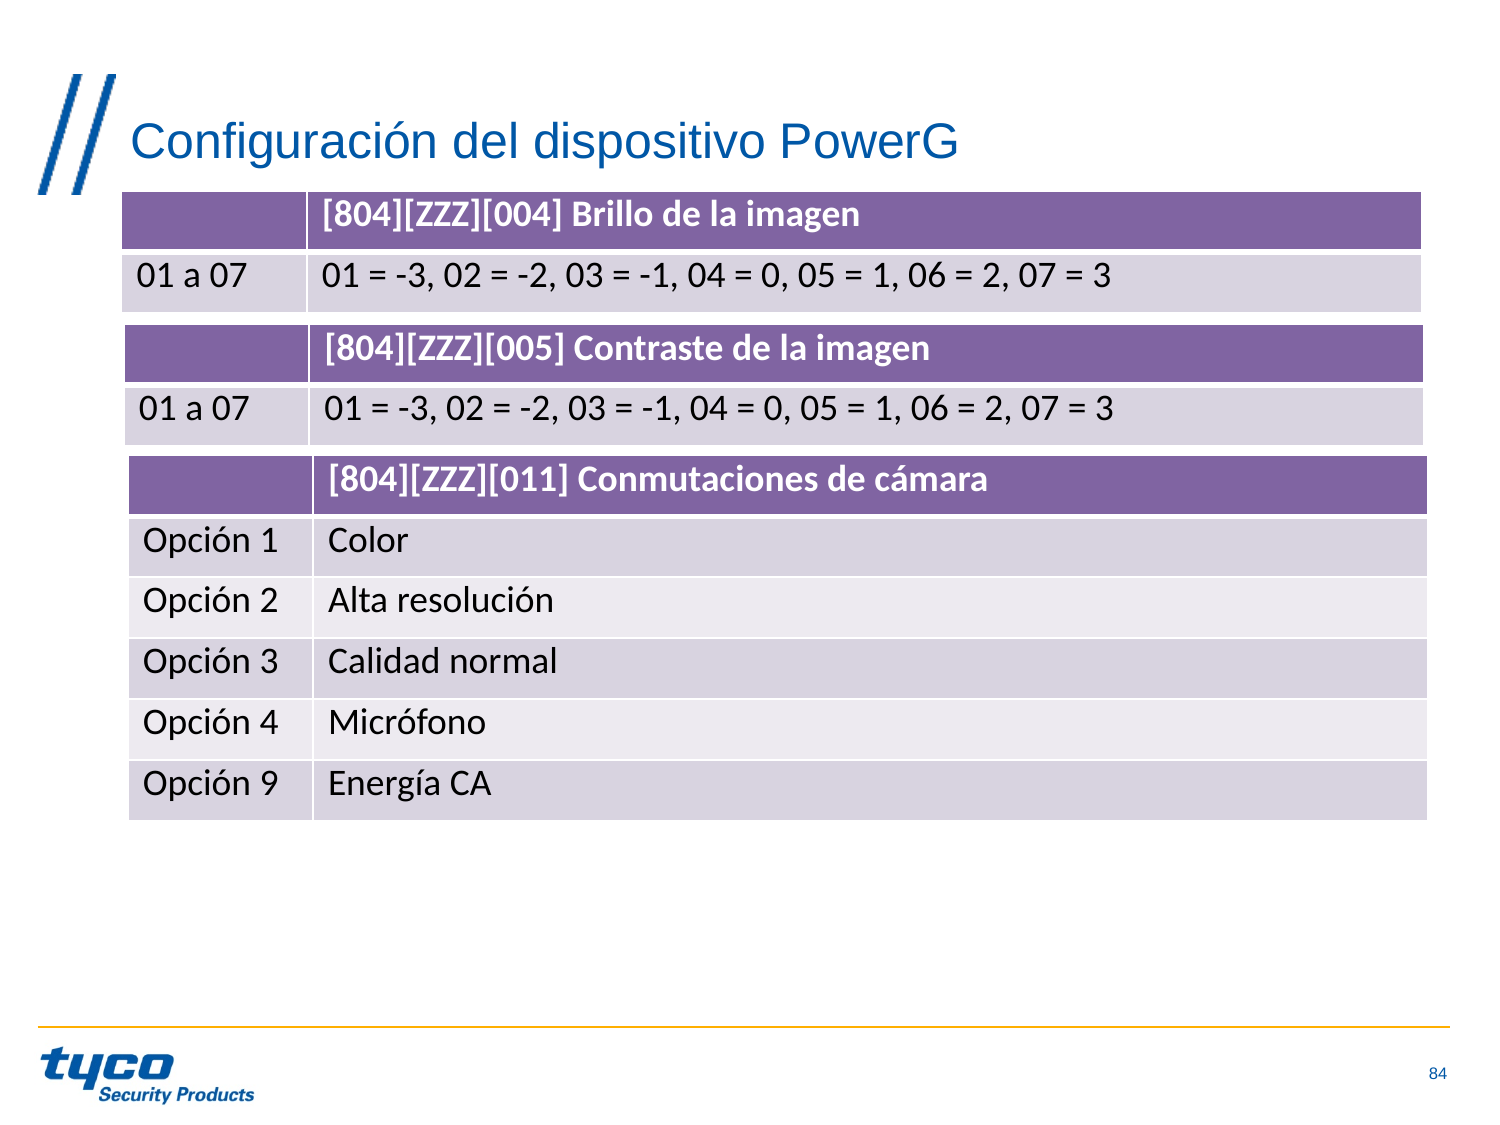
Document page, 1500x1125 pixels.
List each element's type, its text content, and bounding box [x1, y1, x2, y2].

table_cell Opción 2 [129, 578, 312, 637]
table_cell Micrófono [314, 700, 1427, 759]
table_header [804][ZZZ][004] Brillo de la imagen [308, 192, 1421, 249]
slide_number 84 [1387, 1042, 1463, 1103]
picture [34, 1040, 260, 1107]
table_header [122, 192, 306, 249]
table_cell Energía CA [314, 761, 1427, 820]
table_cell 01 a 07 [122, 255, 306, 312]
table_cell 01 = -3, 02 = -2, 03 = -1, 04 = 0, 05 = 1, 06 = 2, 07 = 3 [308, 255, 1421, 312]
text_box [97, 1061, 228, 1091]
table_cell Opción 3 [129, 639, 312, 698]
table_cell Color [314, 519, 1427, 576]
table_cell Alta resolución [314, 578, 1427, 637]
table_cell Opción 9 [129, 761, 312, 820]
picture [37, 74, 115, 195]
table_cell Opción 1 [129, 519, 312, 576]
table_cell Calidad normal [314, 639, 1427, 698]
table_cell 01 a 07 [125, 388, 308, 445]
table_header [804][ZZZ][005] Contraste de la imagen [310, 325, 1423, 382]
table_header [125, 325, 308, 382]
table_cell Opción 4 [129, 700, 312, 759]
table_header [804][ZZZ][011] Conmutaciones de cámara [314, 456, 1427, 514]
title Configuración del dispositivo PowerG [115, 44, 1426, 233]
table_cell 01 = -3, 02 = -2, 03 = -1, 04 = 0, 05 = 1, 06 = 2, 07 = 3 [310, 388, 1423, 445]
table_header [129, 456, 312, 514]
